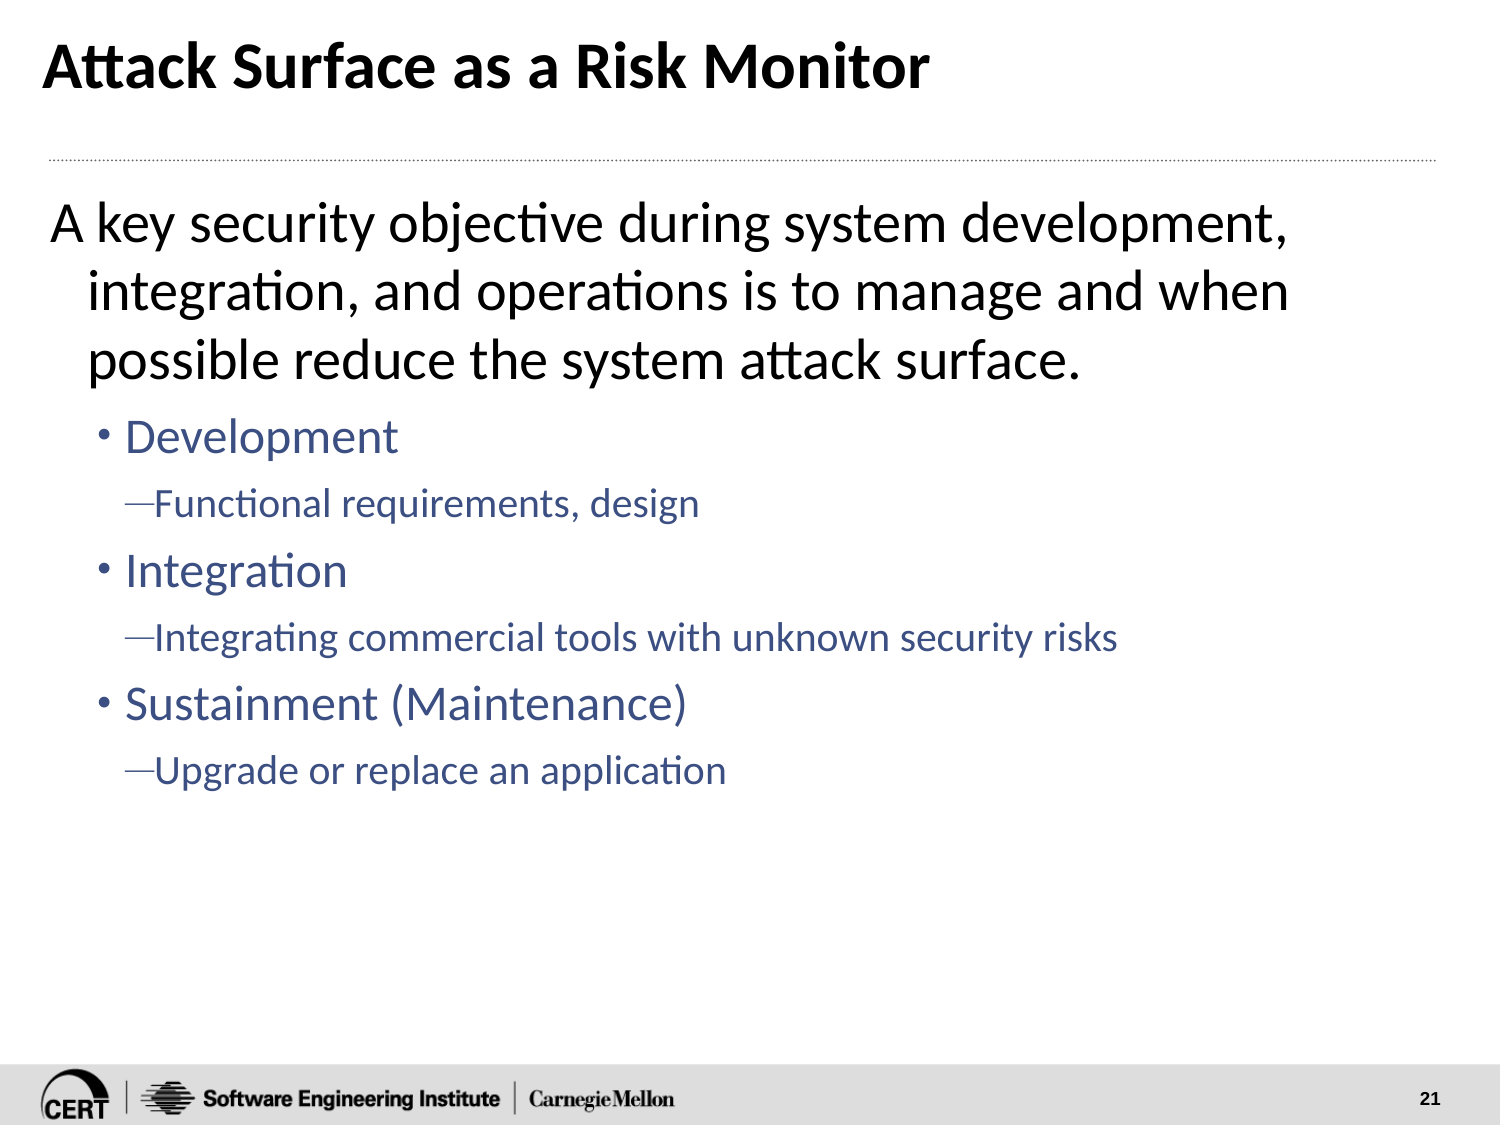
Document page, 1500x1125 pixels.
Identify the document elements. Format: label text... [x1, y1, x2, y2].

title Attack Surface as a Risk Monitor [42, 37, 1434, 155]
list A key security objective during system development, integration, and operations is to manage and when possible reduce the system attack surface. Development Functional requirements, design Integration Integrating commercial tools with unknown security risks Sustainment (Maintenance) Upgrade or replace an application [49, 187, 1438, 1001]
picture [24, 1065, 688, 1125]
